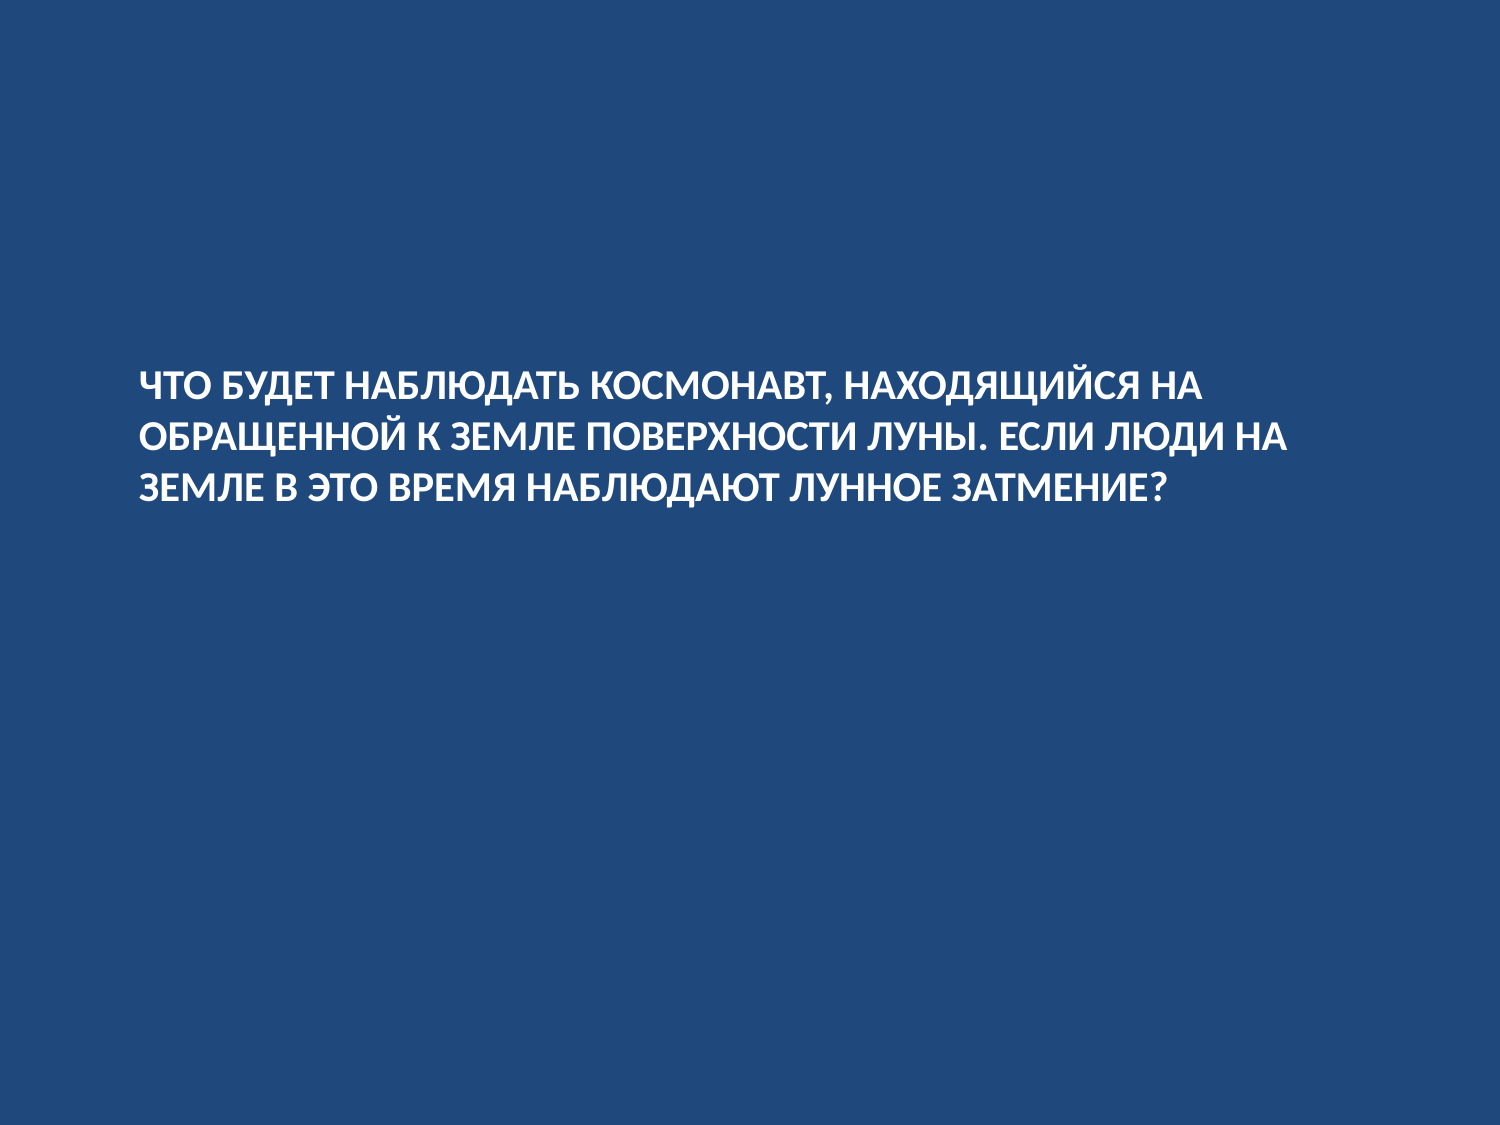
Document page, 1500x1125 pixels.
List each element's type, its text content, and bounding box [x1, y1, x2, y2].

title Что будет наблюдать космонавт, находящийся на обращенной к Земле поверхности Луны. Если люди на Земле в это время наблюдают лунное затмение? [123, 349, 1399, 574]
